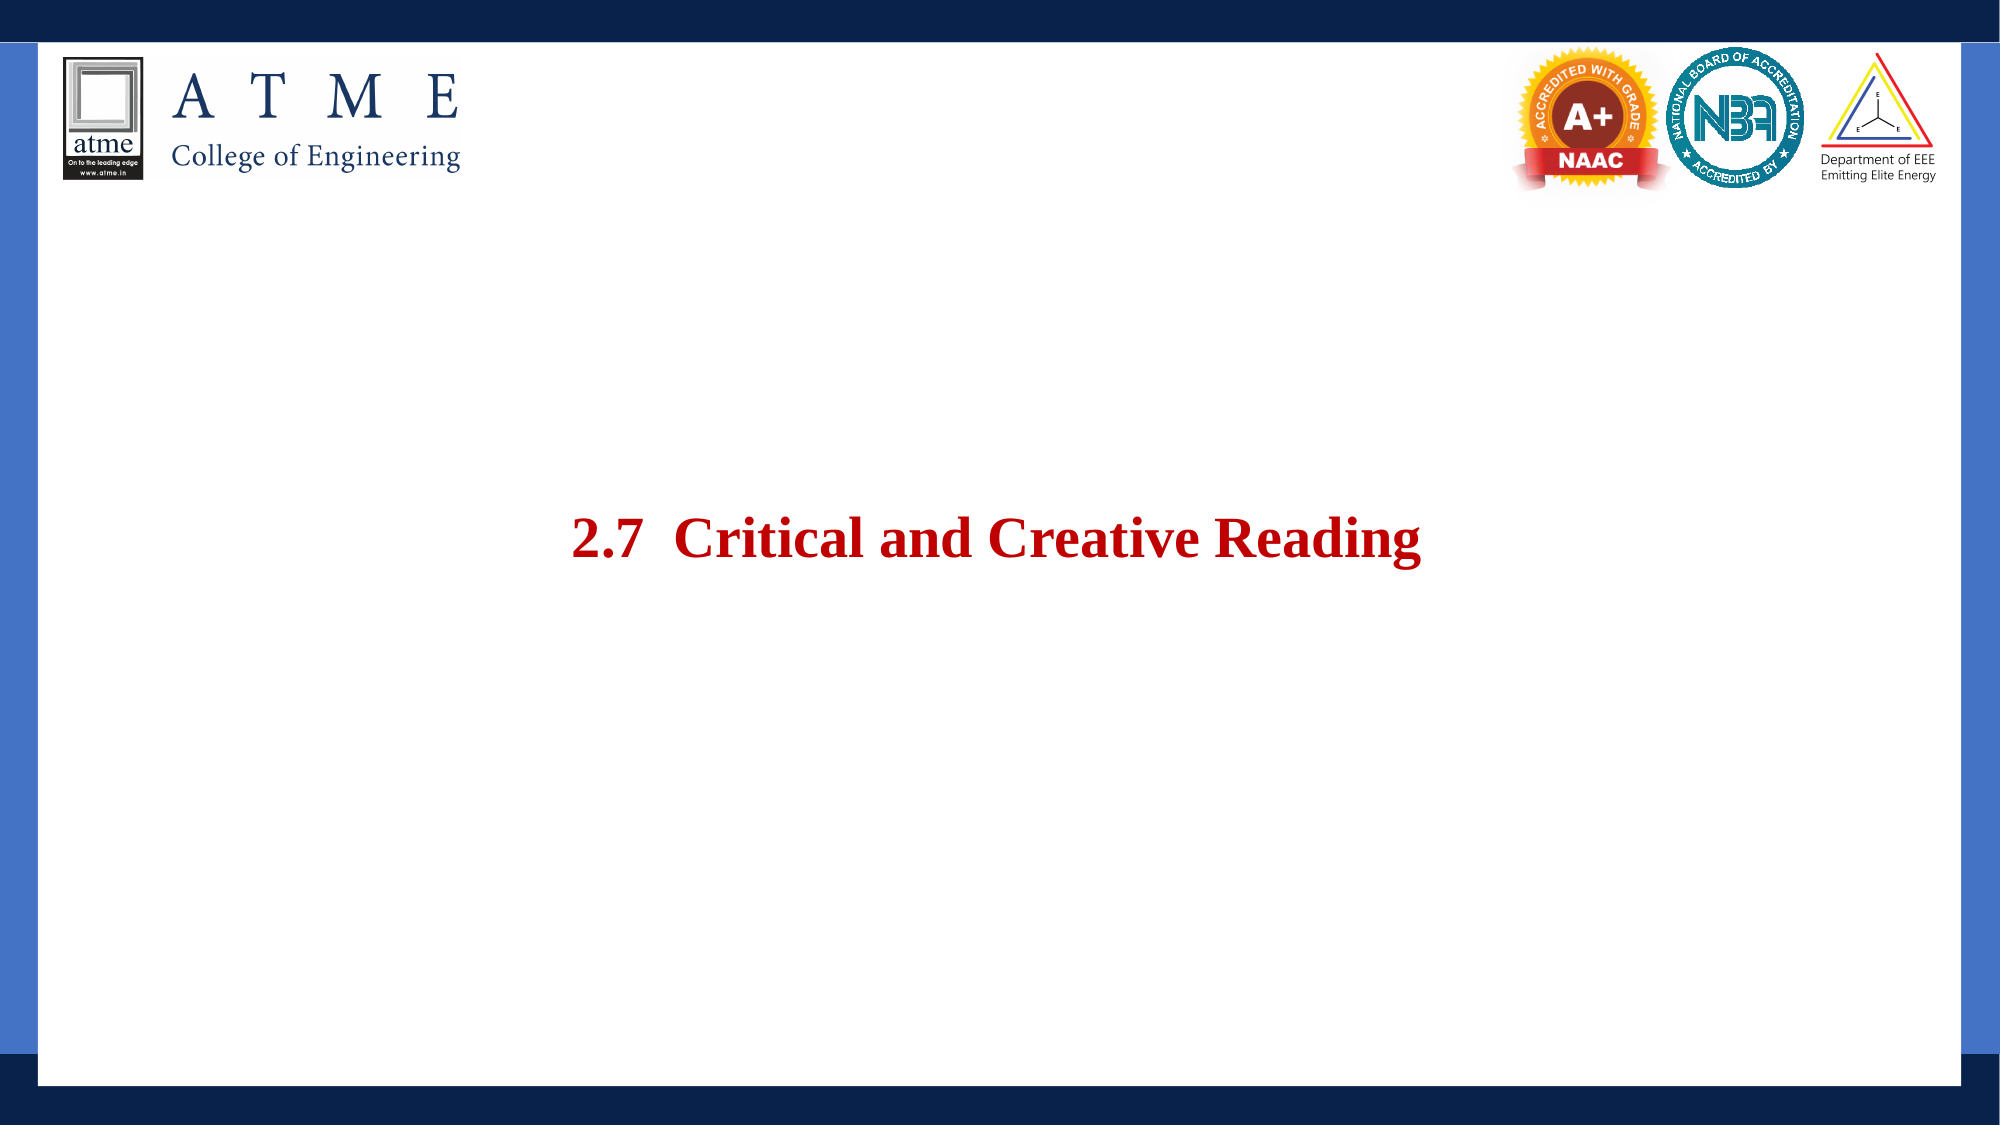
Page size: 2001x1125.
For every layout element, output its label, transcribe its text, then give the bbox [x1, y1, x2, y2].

picture [0, 1054, 2000, 1125]
picture [1815, 49, 1939, 184]
list 2.7 Critical and Creative Reading [187, 337, 1808, 1000]
picture [1666, 47, 1804, 188]
picture [0, 0, 2000, 43]
picture [63, 57, 461, 180]
picture [1531, 60, 1651, 180]
